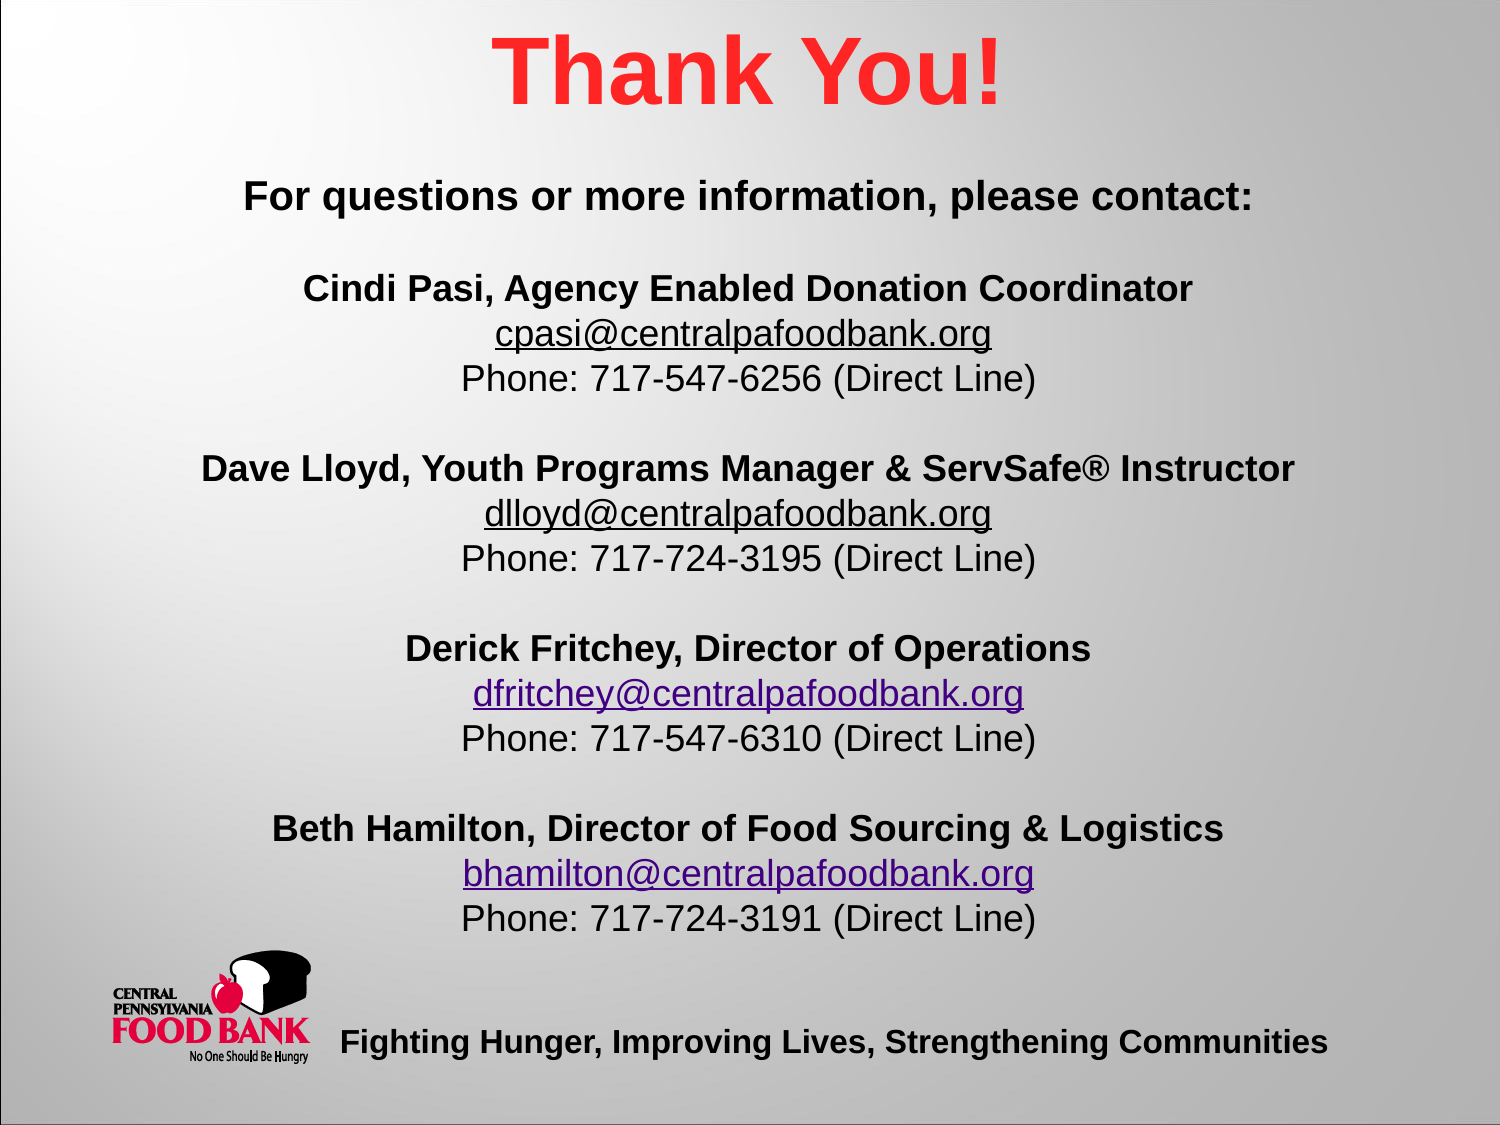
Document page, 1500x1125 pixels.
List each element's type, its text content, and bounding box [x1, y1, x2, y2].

text_box For questions or more information, please contact: Cindi Pasi, Agency Enabled Donation Coordinator cpasi@centralpafoodbank.org Phone: 717-547-6256 (Direct Line) Dave Lloyd, Youth Programs Manager & ServSafe® Instructor dlloyd@centralpafoodbank.org Phone: 717-724-3195 (Direct Line) Derick Fritchey, Director of Operations dfritchey@centralpafoodbank.org Phone: 717-547-6310 (Direct Line) Beth Hamilton, Director of Food Sourcing & Logistics bhamilton@centralpafoodbank.org Phone: 717-724-3191 (Direct Line) [0, 116, 1499, 1052]
title Thank You! [73, 0, 1424, 116]
picture [0, 0, 73, 116]
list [112, 949, 312, 1065]
text_box Fighting Hunger, Improving Lives, Strengthening Communities [353, 1012, 1400, 1068]
picture [0, 0, 1500, 1125]
